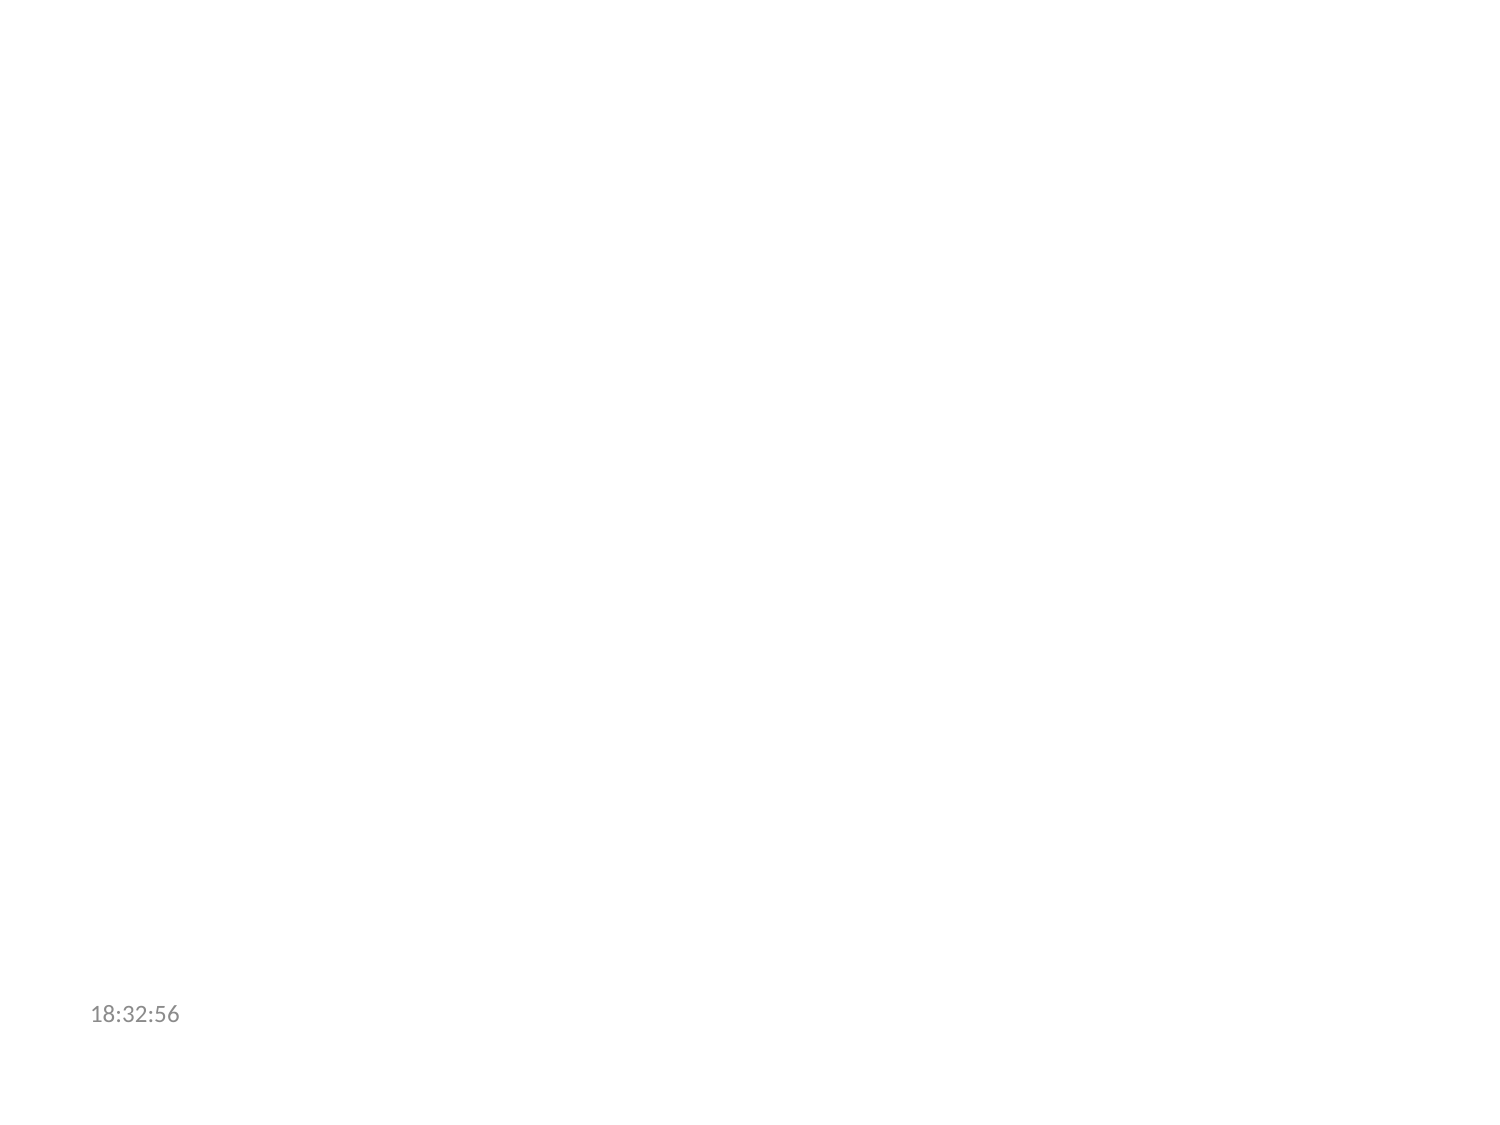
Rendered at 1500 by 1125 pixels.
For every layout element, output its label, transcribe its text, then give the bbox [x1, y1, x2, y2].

text_box 15:35:09 [75, 982, 425, 1043]
